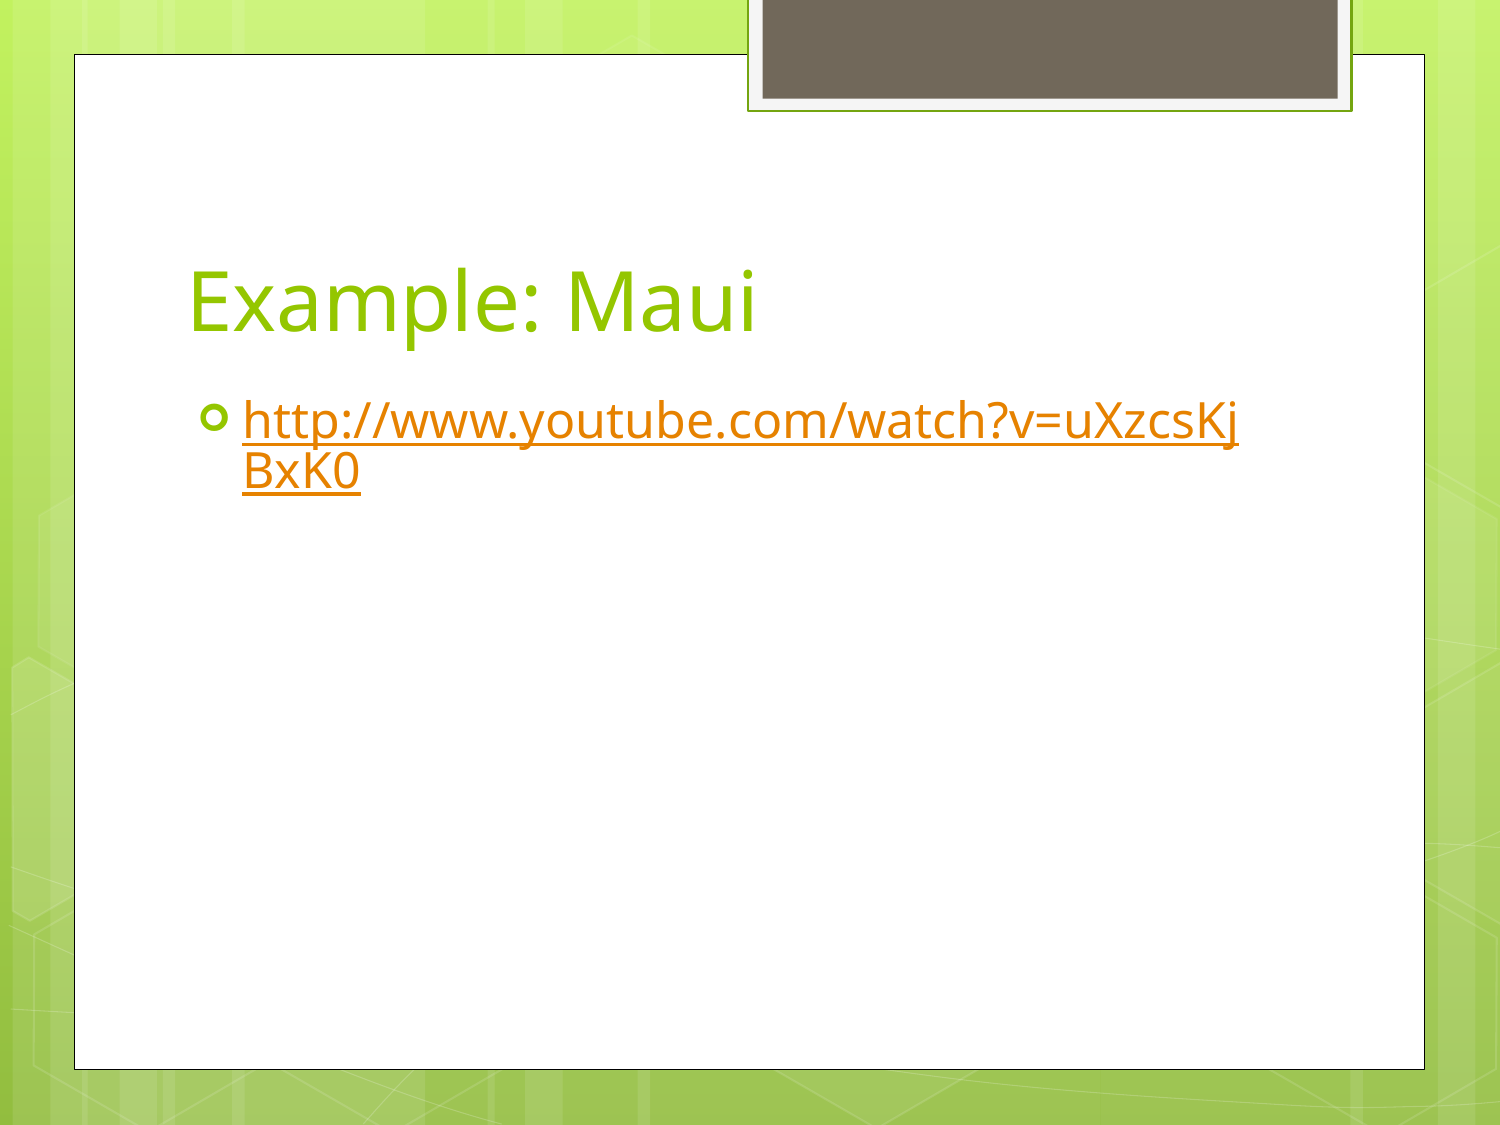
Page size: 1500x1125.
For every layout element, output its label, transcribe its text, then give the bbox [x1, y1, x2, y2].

title Example: Maui [171, 168, 1324, 357]
list http://www.youtube.com/watch?v=uXzcsKjBxK0 [171, 381, 1283, 957]
